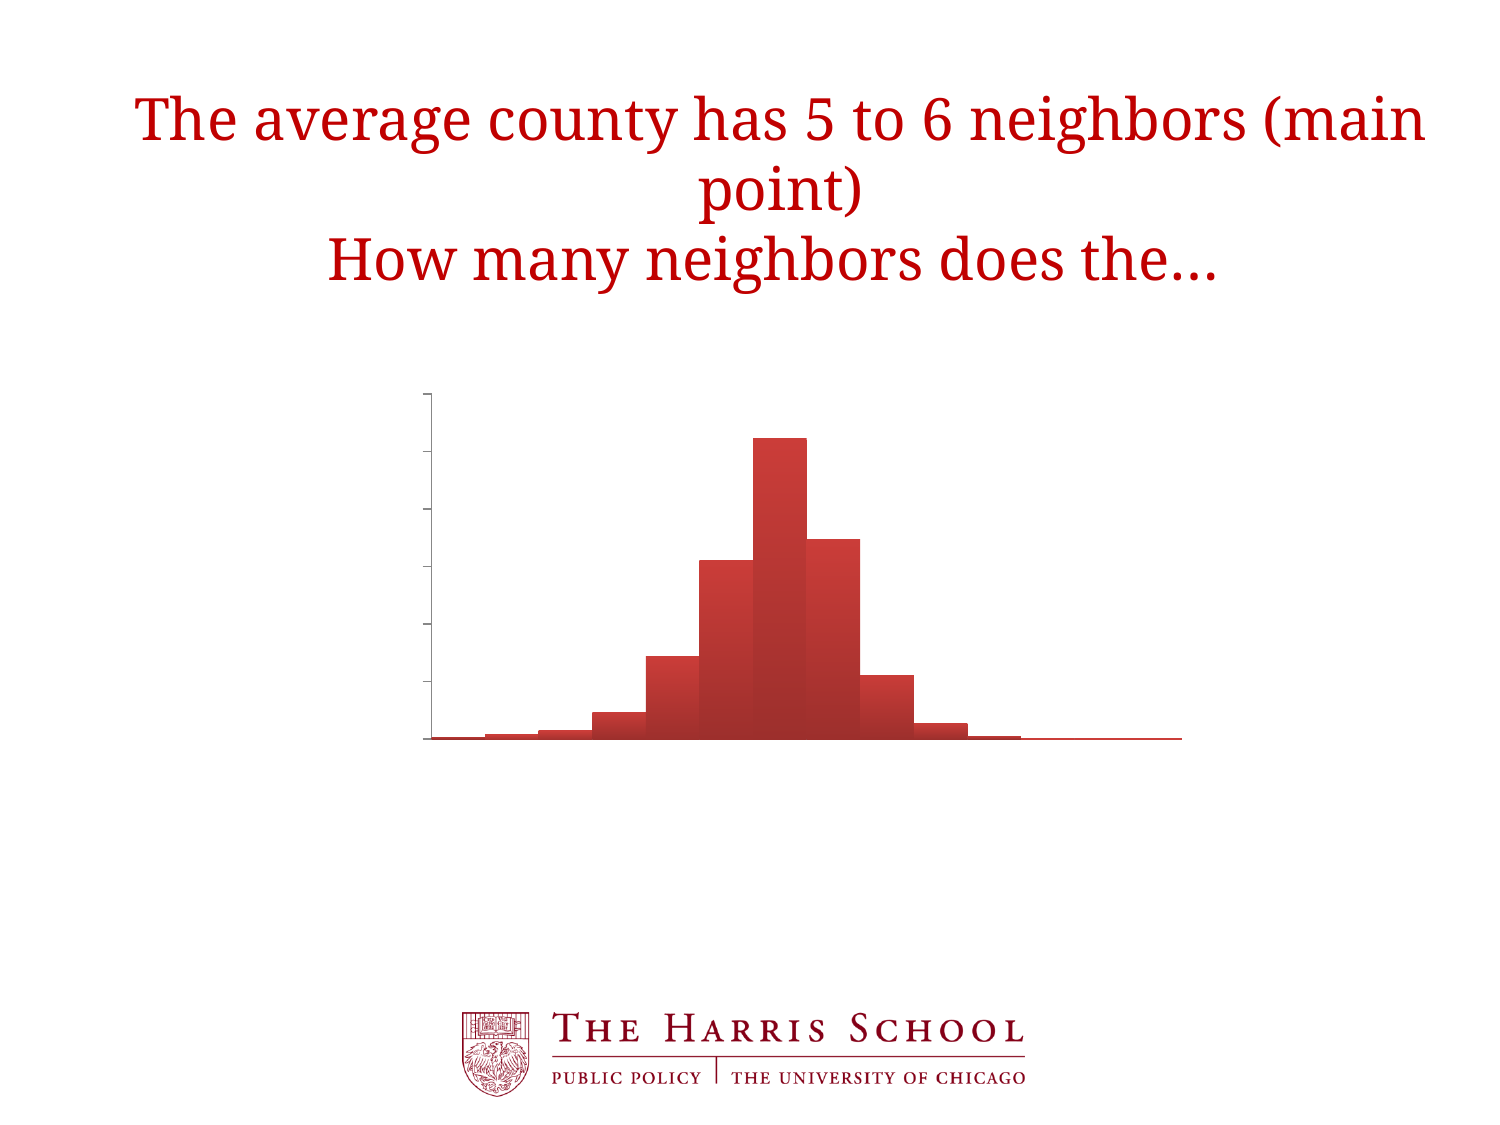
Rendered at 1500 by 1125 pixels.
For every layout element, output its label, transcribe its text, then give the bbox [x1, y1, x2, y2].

text_box The average county has 5 to 6 neighbors (main point) How many neighbors does the… [112, 75, 1450, 300]
chart [287, 274, 1201, 851]
picture [462, 1012, 1026, 1097]
text_box [149, 174, 1350, 305]
